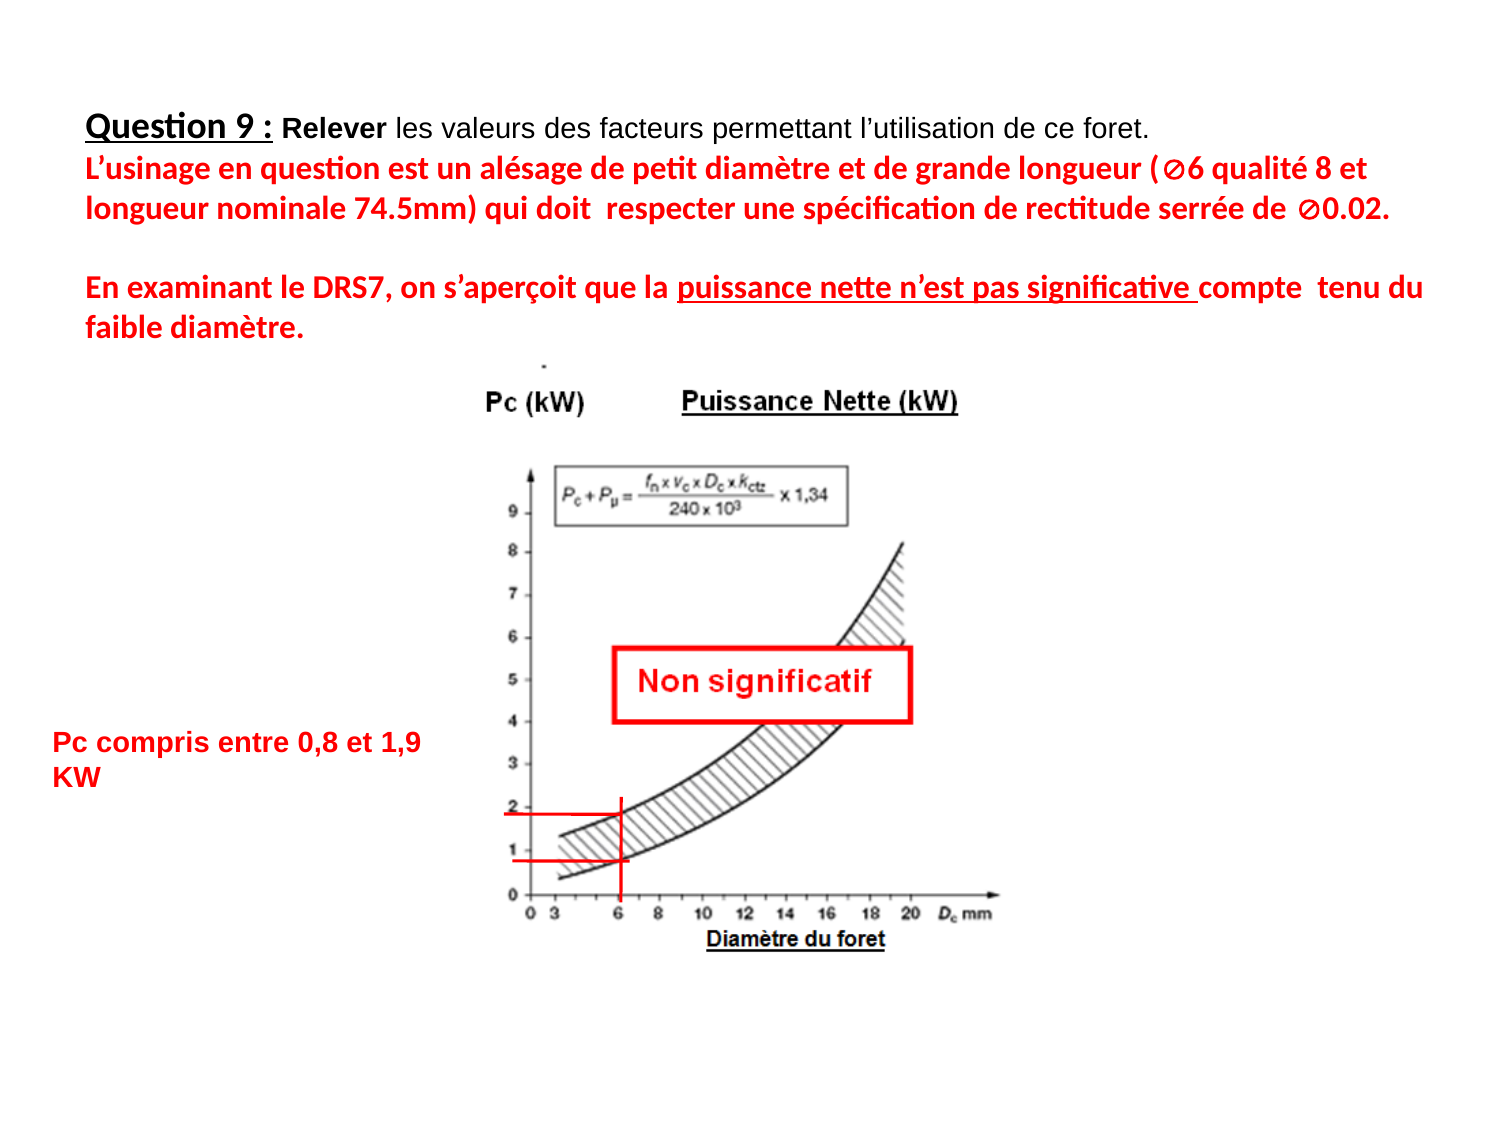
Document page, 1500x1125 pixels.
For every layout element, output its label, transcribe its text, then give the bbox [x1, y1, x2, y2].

text_box Question 9 : Relever les valeurs des facteurs permettant l’utilisation de ce foret. L’usinage en question est un alésage de petit diamètre et de grande longueur (6 qualité 8 et longueur nominale 74.5mm) qui doit respecter une spécification de rectitude serrée de 0.02. En examinant le DRS7, on s’aperçoit que la puissance nette n’est pas significative compte tenu du faible diamètre. [70, 93, 1442, 1017]
text_box Pc compris entre 0,8 et 1,9 KW [37, 715, 463, 801]
picture [468, 363, 1032, 967]
